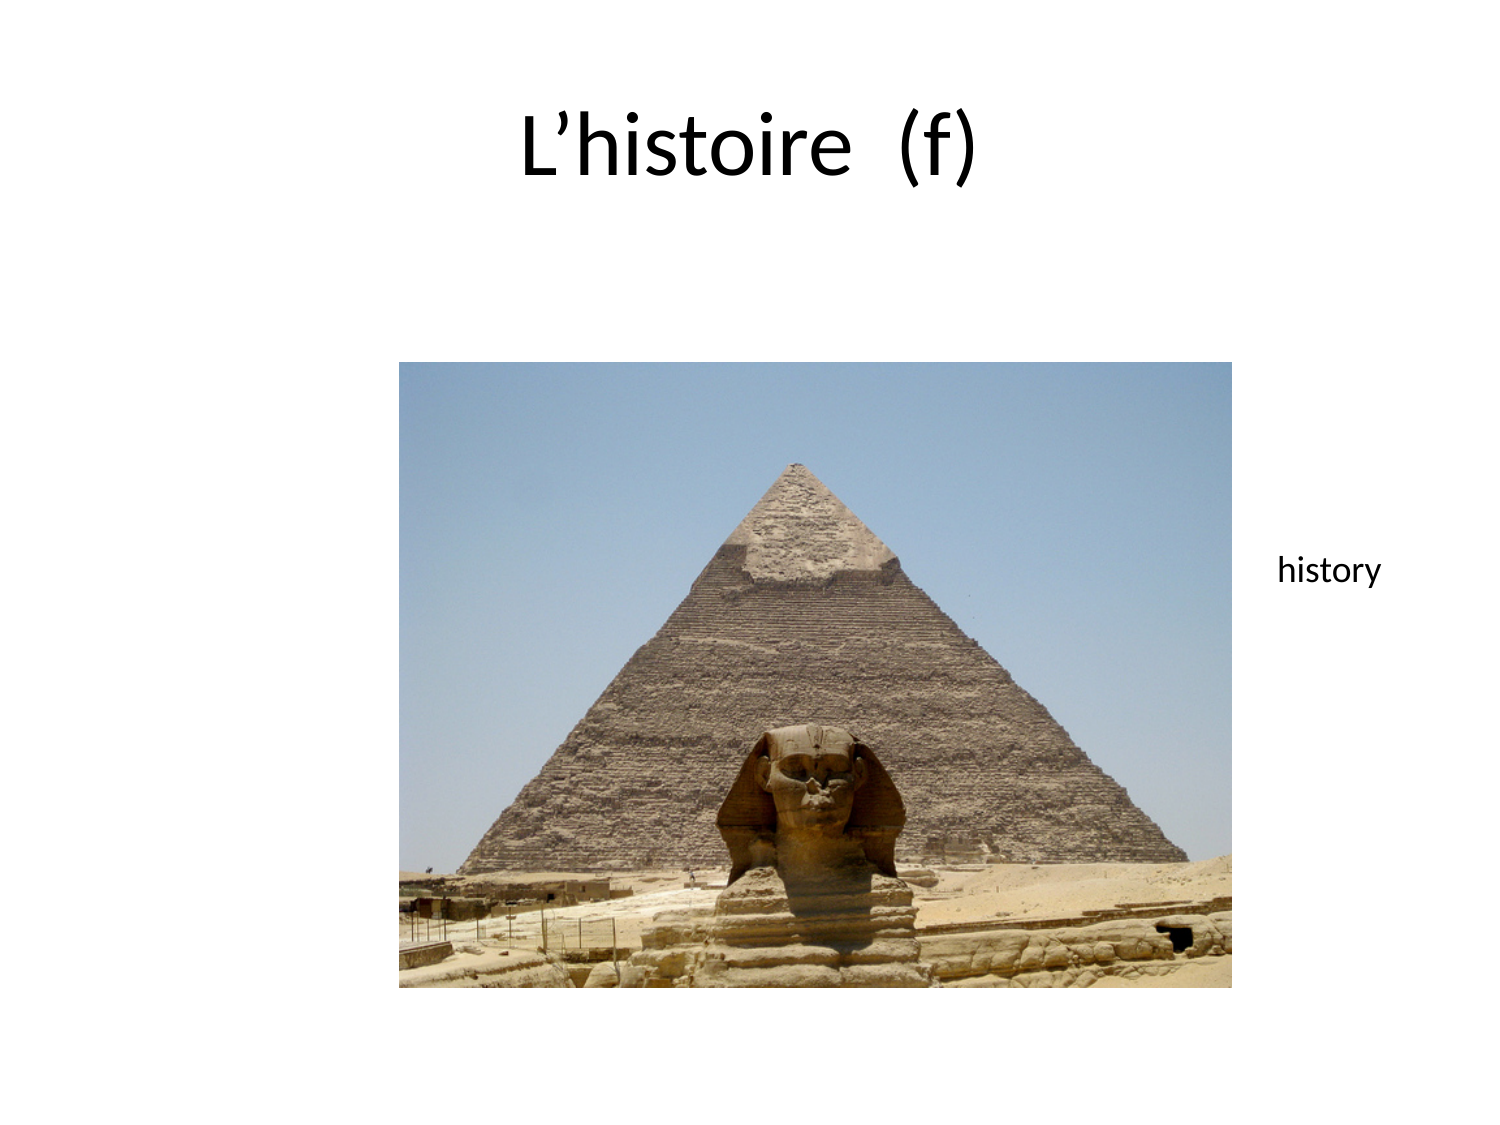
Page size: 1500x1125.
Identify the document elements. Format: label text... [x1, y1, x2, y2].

picture [399, 362, 1232, 988]
title L’histoire (f) [75, 45, 1425, 233]
text_box history [1262, 537, 1425, 598]
